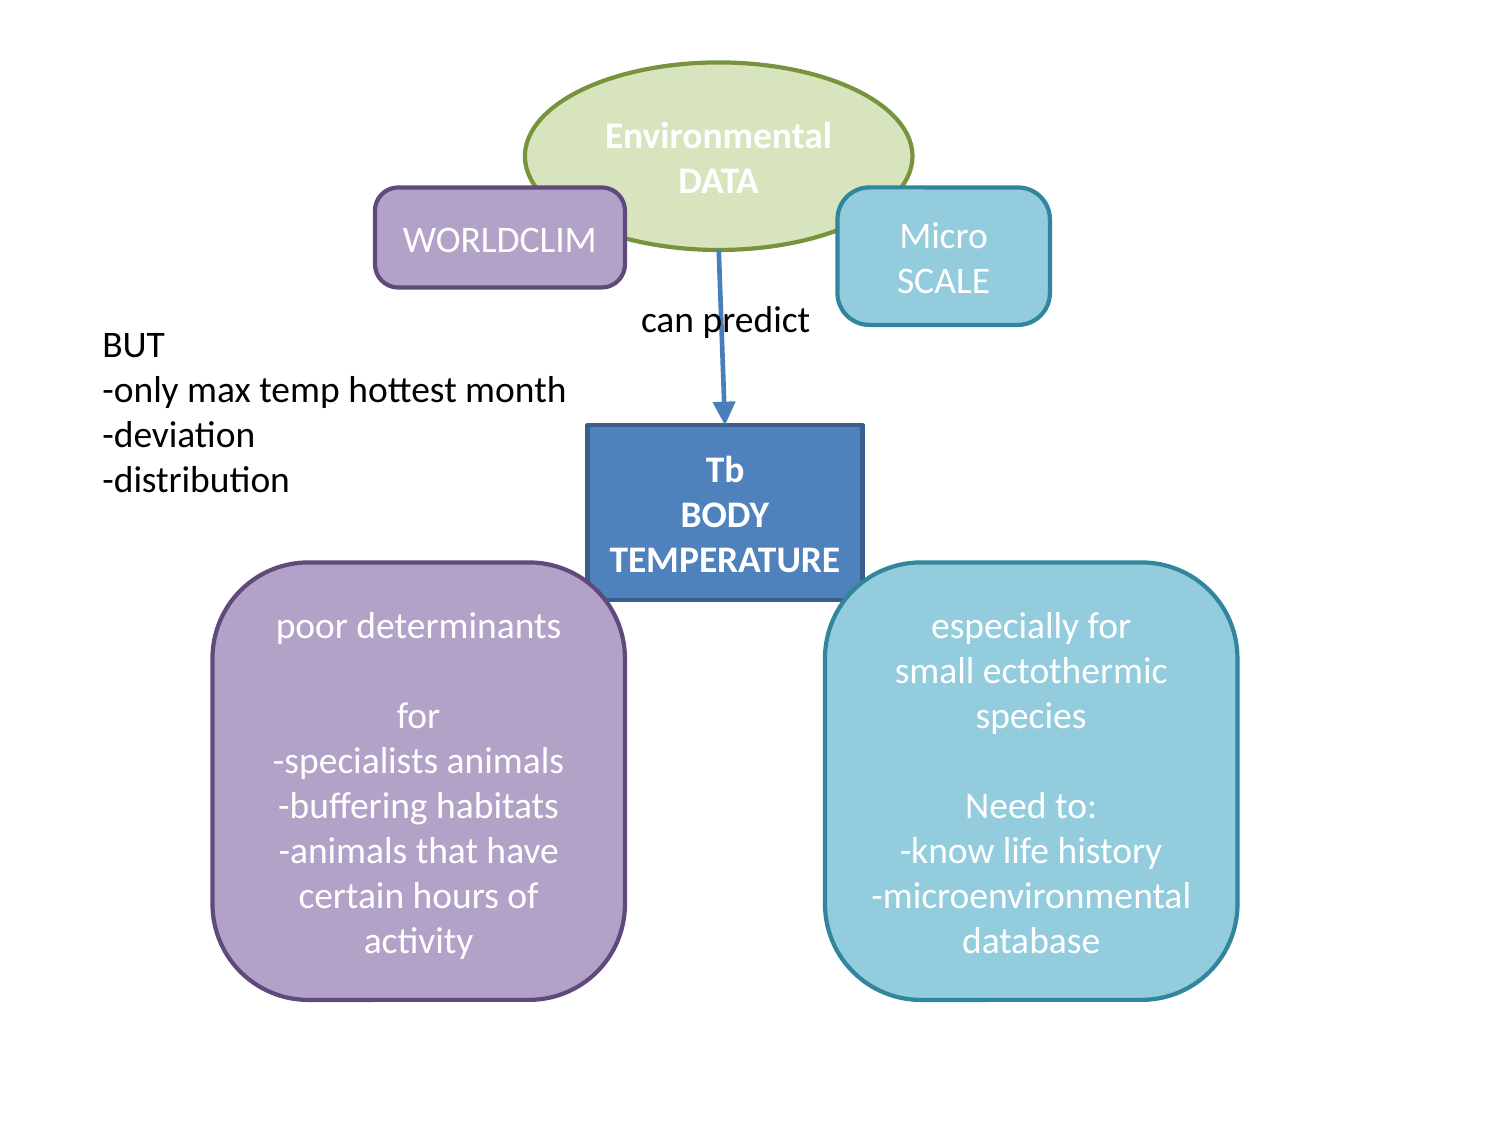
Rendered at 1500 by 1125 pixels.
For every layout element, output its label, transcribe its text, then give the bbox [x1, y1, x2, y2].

text_box especially for small ectothermic species Need to: -know life history -microenvironmental database [822, 560, 1240, 1003]
text_box Micro SCALE [835, 185, 1053, 328]
text_box Tb BODY TEMPERATURE [585, 423, 865, 602]
text_box can predict [626, 287, 713, 348]
text_box can predict [729, 287, 826, 348]
text_box Environmental DATA [522, 60, 915, 253]
text_box poor determinants for -specialists animals -buffering habitats -animals that have certain hours of activity [210, 560, 628, 1003]
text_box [718, 249, 726, 426]
text_box BUT -only max temp hottest month -deviation -distribution [87, 312, 588, 508]
text_box WORLDCLIM [372, 185, 628, 290]
